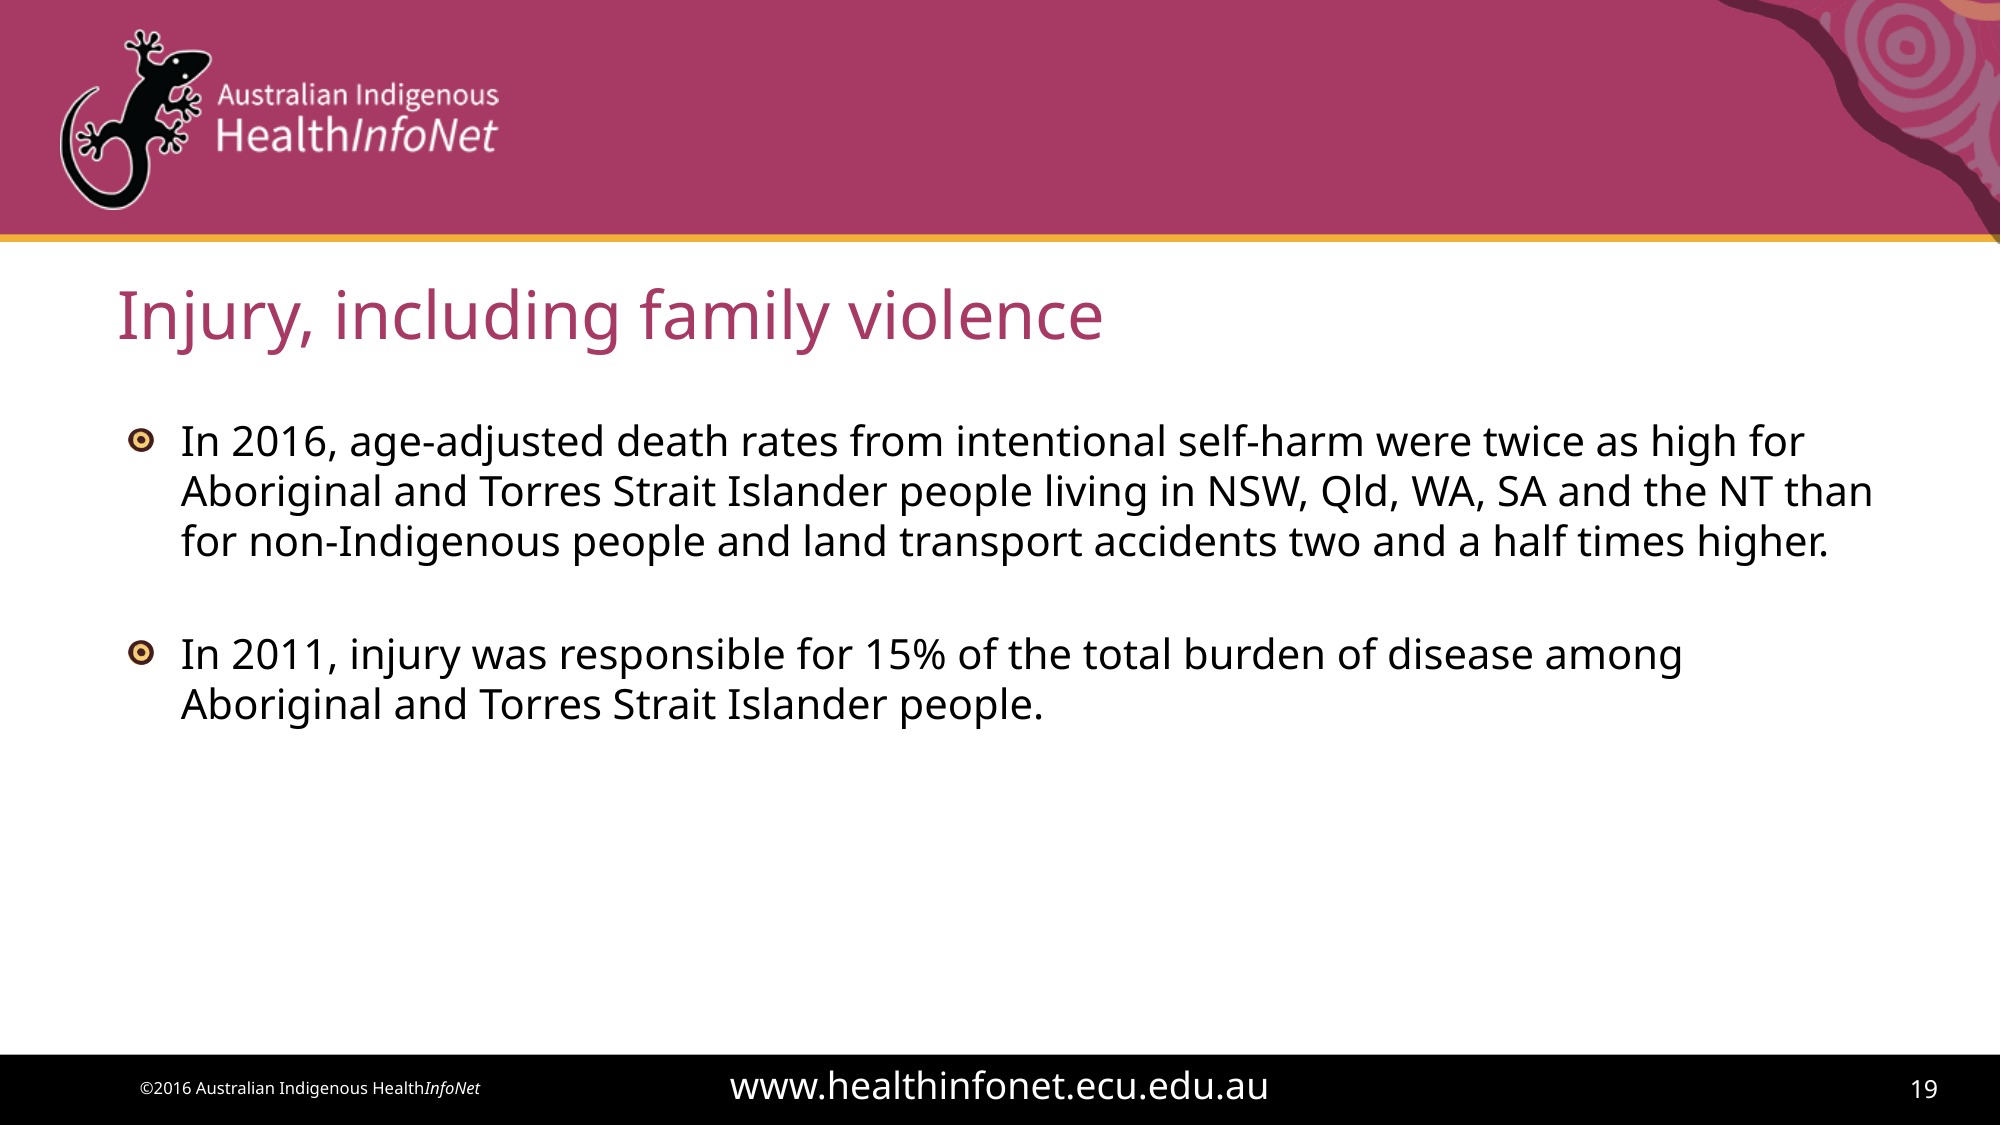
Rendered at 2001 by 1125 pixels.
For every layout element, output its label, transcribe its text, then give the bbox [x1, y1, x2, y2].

title Injury, including family violence [102, 249, 1900, 375]
picture [128, 640, 154, 665]
picture [128, 428, 154, 452]
picture [1673, 0, 2000, 279]
list In 2016, age-adjusted death rates from intentional self-harm were twice as high for Aboriginal and Torres Strait Islander people living in NSW, Qld, WA, SA and the NT than for non-Indigenous people and land transport accidents two and a half times higher. In 2011, injury was responsible for 15% of the total burden of disease among Aboriginal and Torres Strait Islander people. [99, 399, 1901, 1051]
picture [60, 29, 499, 210]
